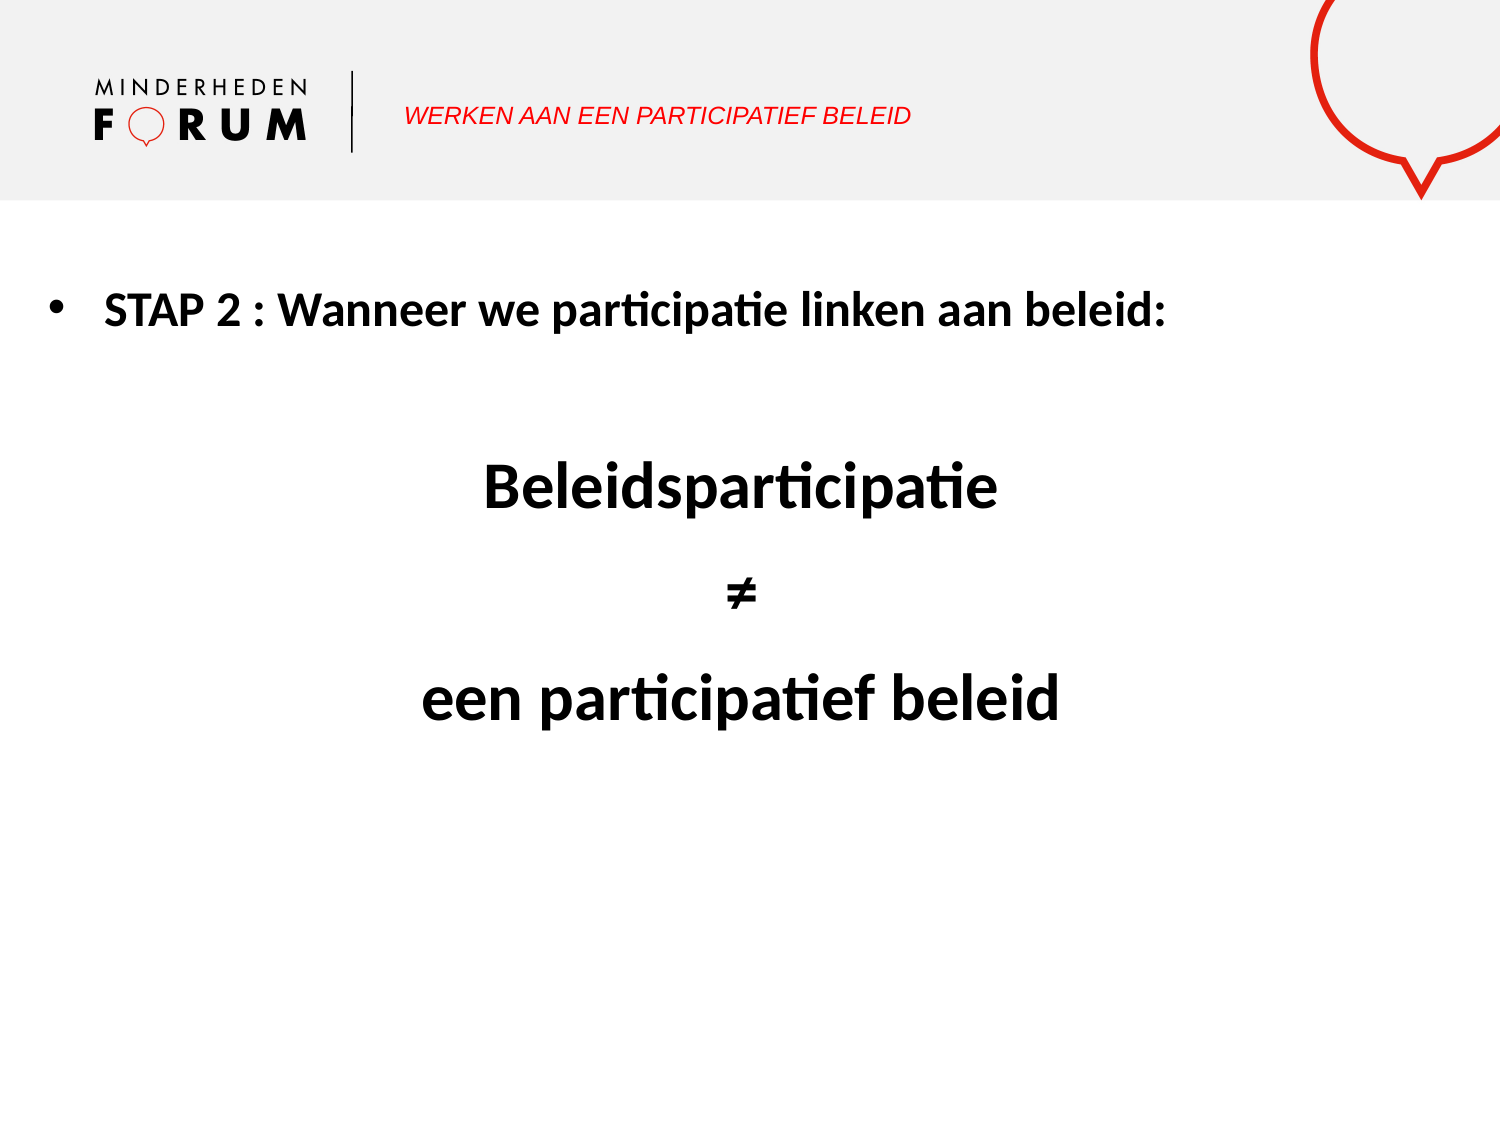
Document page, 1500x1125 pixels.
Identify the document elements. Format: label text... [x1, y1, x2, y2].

footer WERKEN AAN EEN PARTICIPATIEF BELEID [388, 84, 1269, 145]
picture [0, 0, 1500, 1125]
list STAP 2 : Wanneer we participatie linken aan beleid: Beleidsparticipatie ≠ een participatief beleid [32, 162, 1451, 1102]
